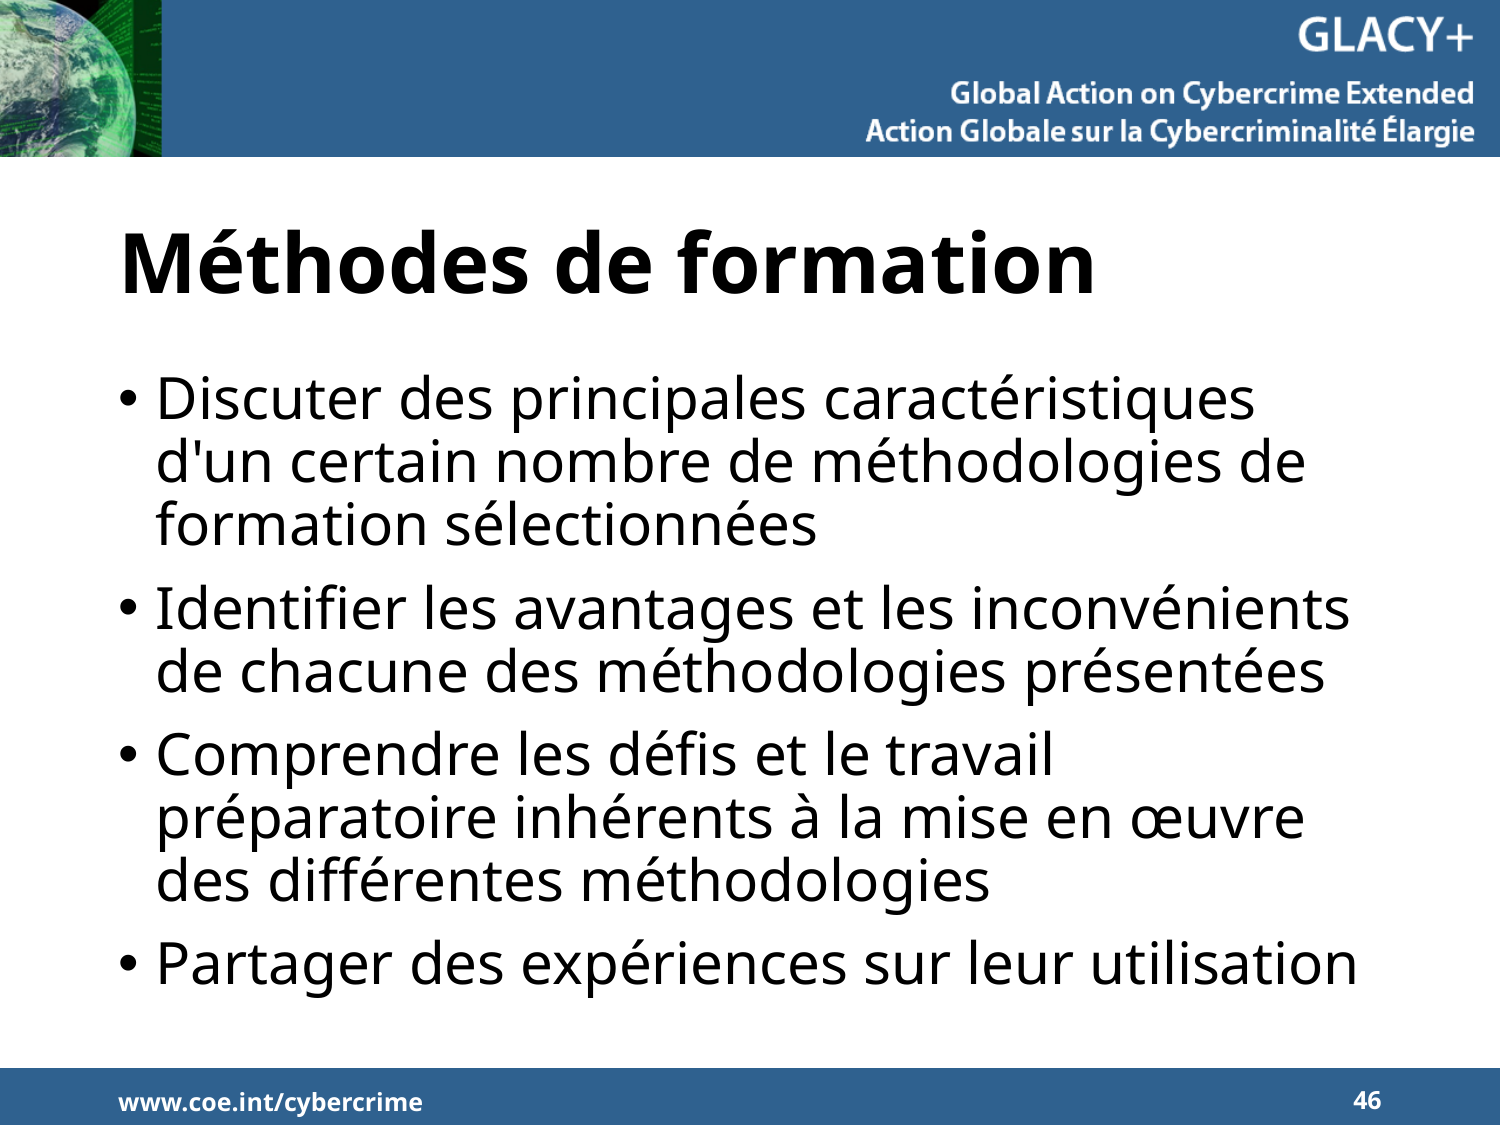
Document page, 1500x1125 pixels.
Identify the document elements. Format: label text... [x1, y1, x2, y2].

slide_number 46 [1059, 1071, 1397, 1125]
slide_number www.coe.int/cybercrime [103, 1071, 491, 1125]
list Discuter des principales caractéristiques d'un certain nombre de méthodologies de formation sélectionnées Identifier les avantages et les inconvénients de chacune des méthodologies présentées Comprendre les défis et le travail préparatoire inhérents à la mise en œuvre des différentes méthodologies Partager des expériences sur leur utilisation [103, 362, 1397, 1086]
title Méthodes de formation [103, 171, 1397, 362]
picture [0, 0, 1500, 157]
